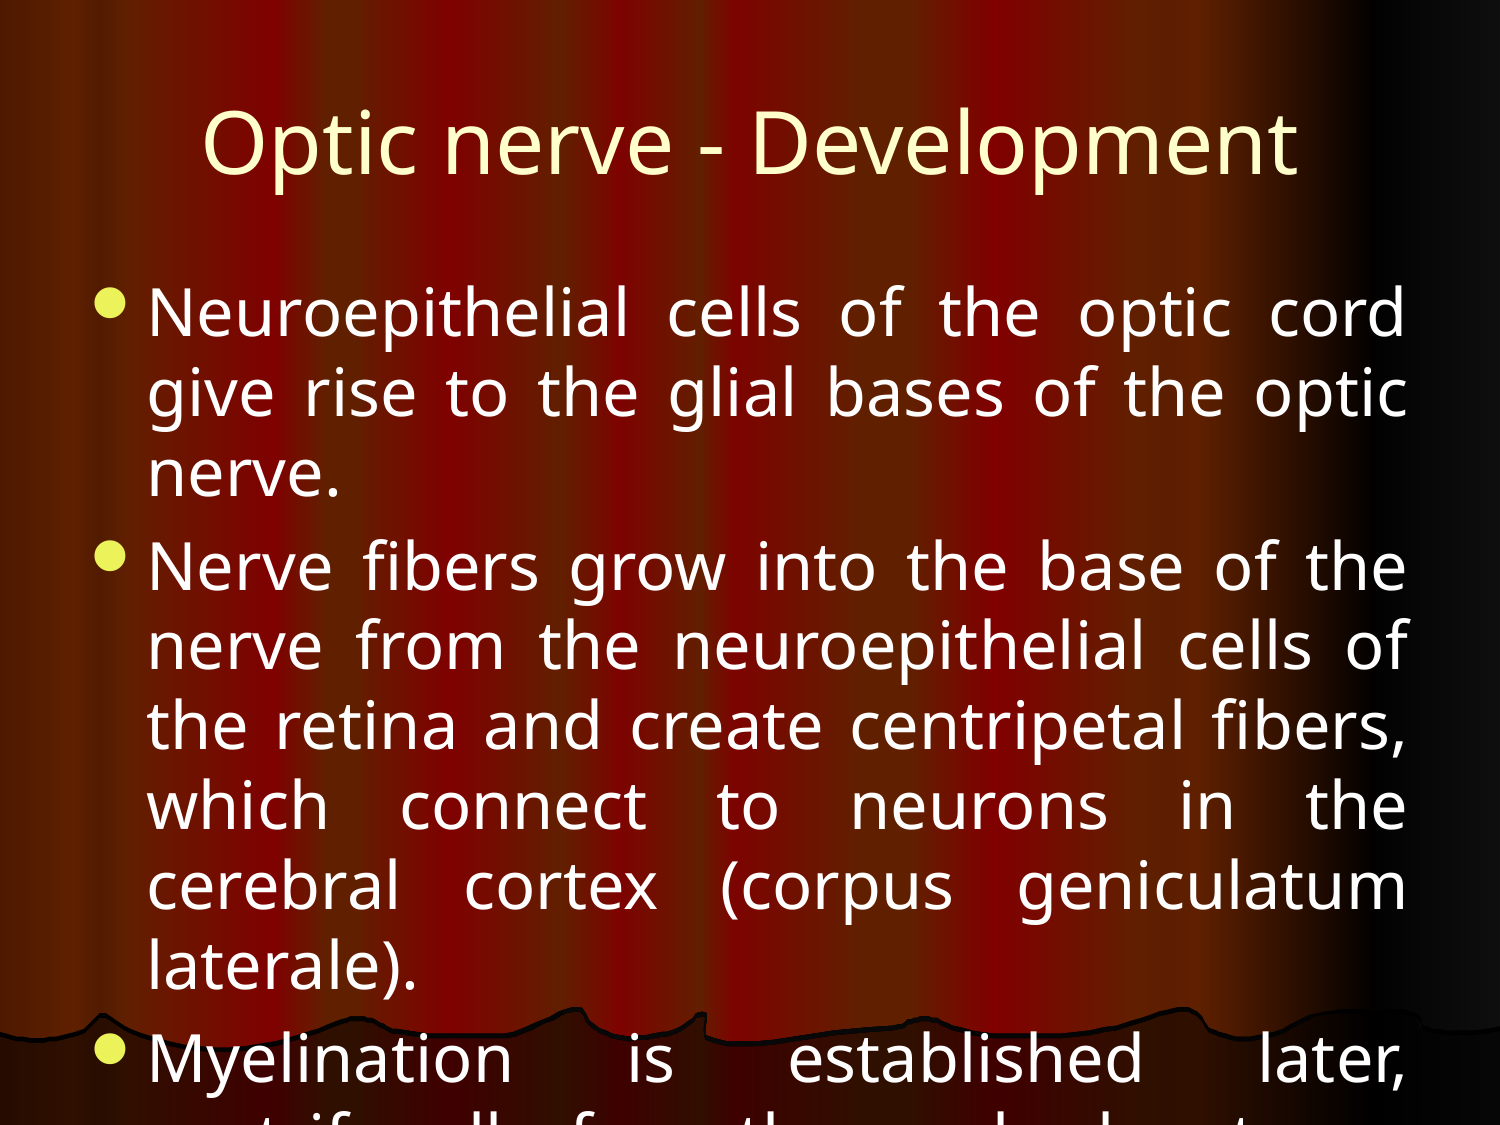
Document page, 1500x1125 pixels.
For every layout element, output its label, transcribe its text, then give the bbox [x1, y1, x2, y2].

list Neuroepithelial cells of the optic cord give rise to the glial bases of the optic nerve. Nerve fibers grow into the base of the nerve from the neuroepithelial cells of the retina and create centripetal fibers, which connect to neurons in the cerebral cortex (corpus geniculatum laterale). Myelination is established later, centrifugally, from the cerebral cortex. [74, 262, 1426, 1006]
title Optic nerve - Development [74, 45, 1426, 233]
